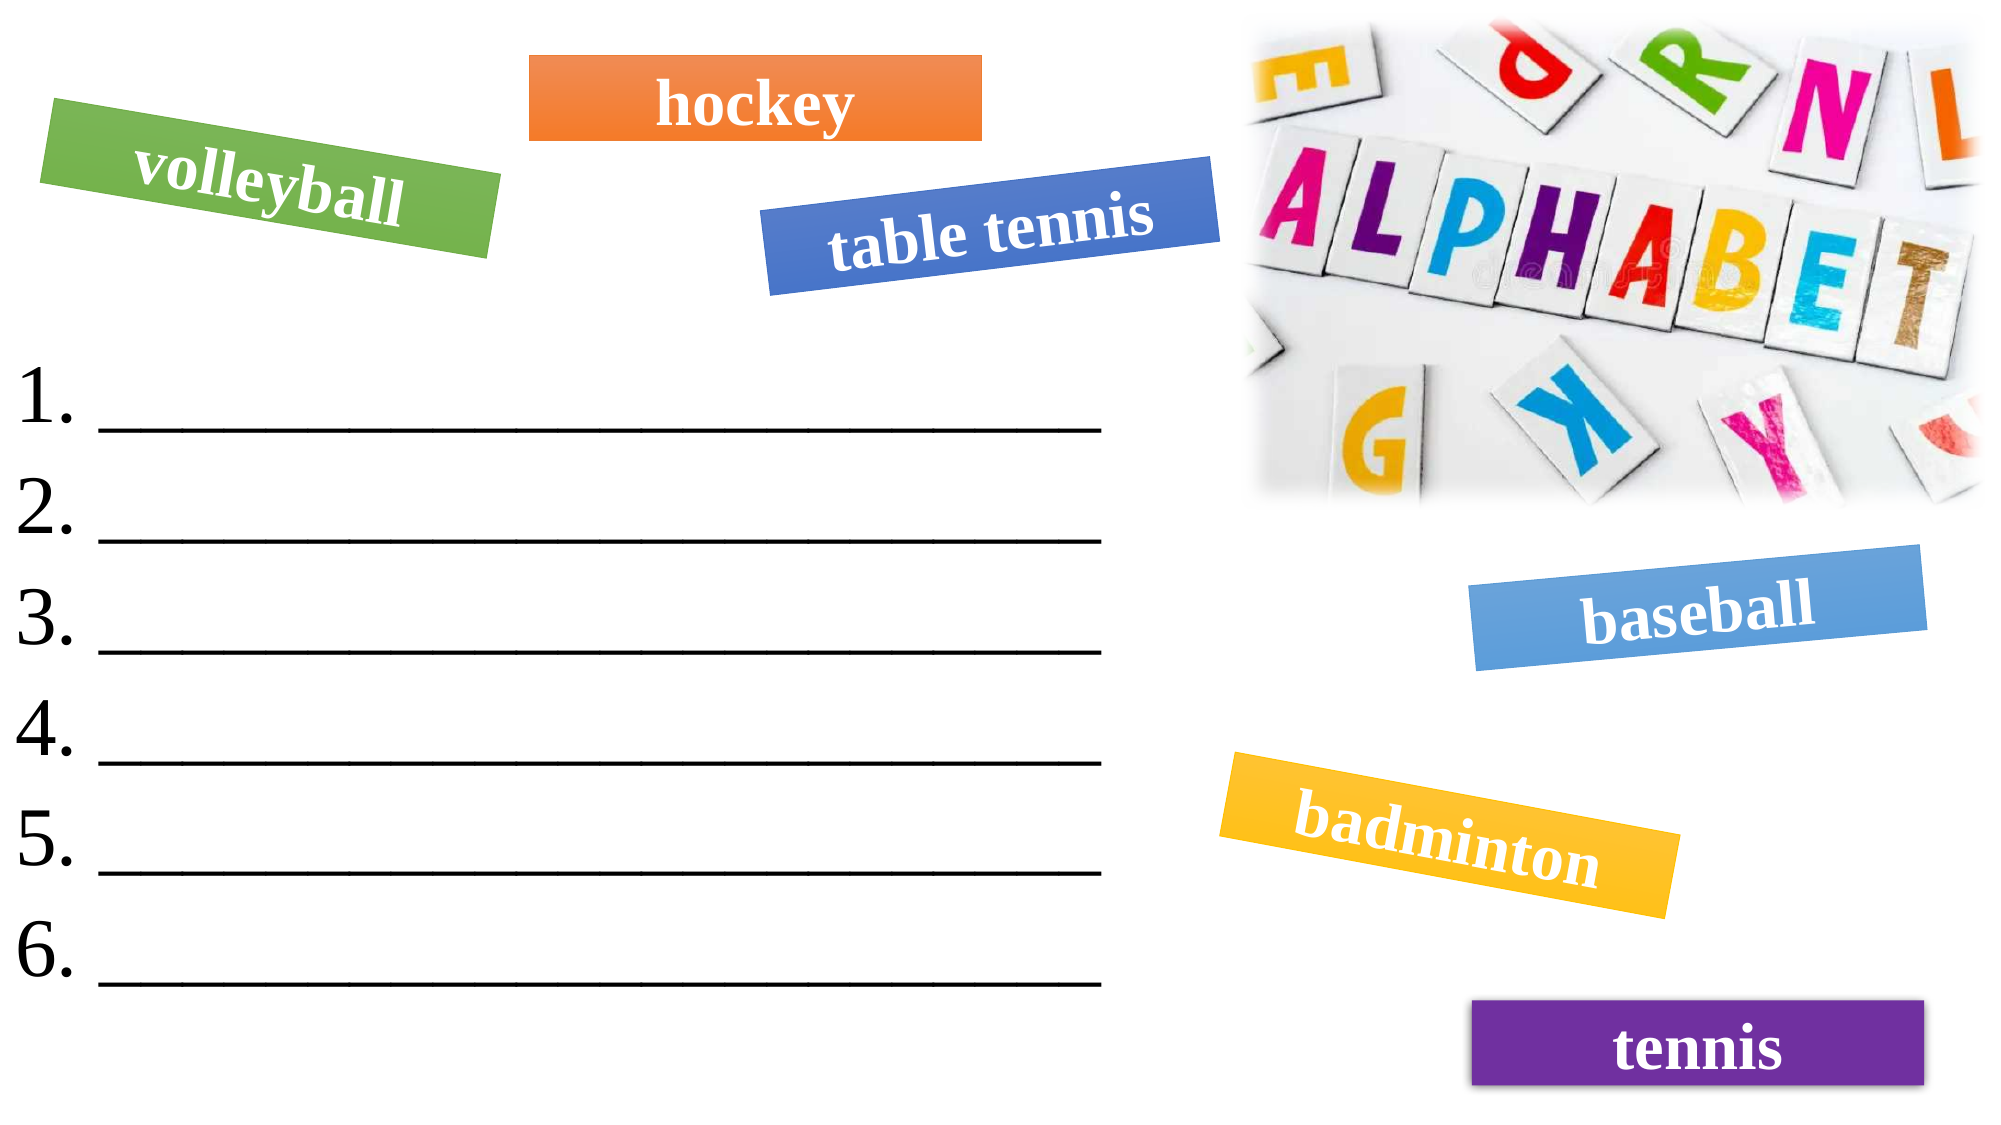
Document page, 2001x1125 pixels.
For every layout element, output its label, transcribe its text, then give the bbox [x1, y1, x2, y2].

text_box tennis [1471, 1000, 1925, 1086]
text_box hockey [529, 55, 982, 141]
text_box volleyball [39, 97, 502, 259]
text_box baseball [1468, 544, 1928, 672]
picture [1241, 13, 1986, 510]
list ________________________ ________________________ ________________________ ________________________ ________________________ ________________________ [0, 343, 1863, 1125]
text_box badminton [1219, 751, 1681, 920]
text_box table tennis [759, 156, 1221, 296]
